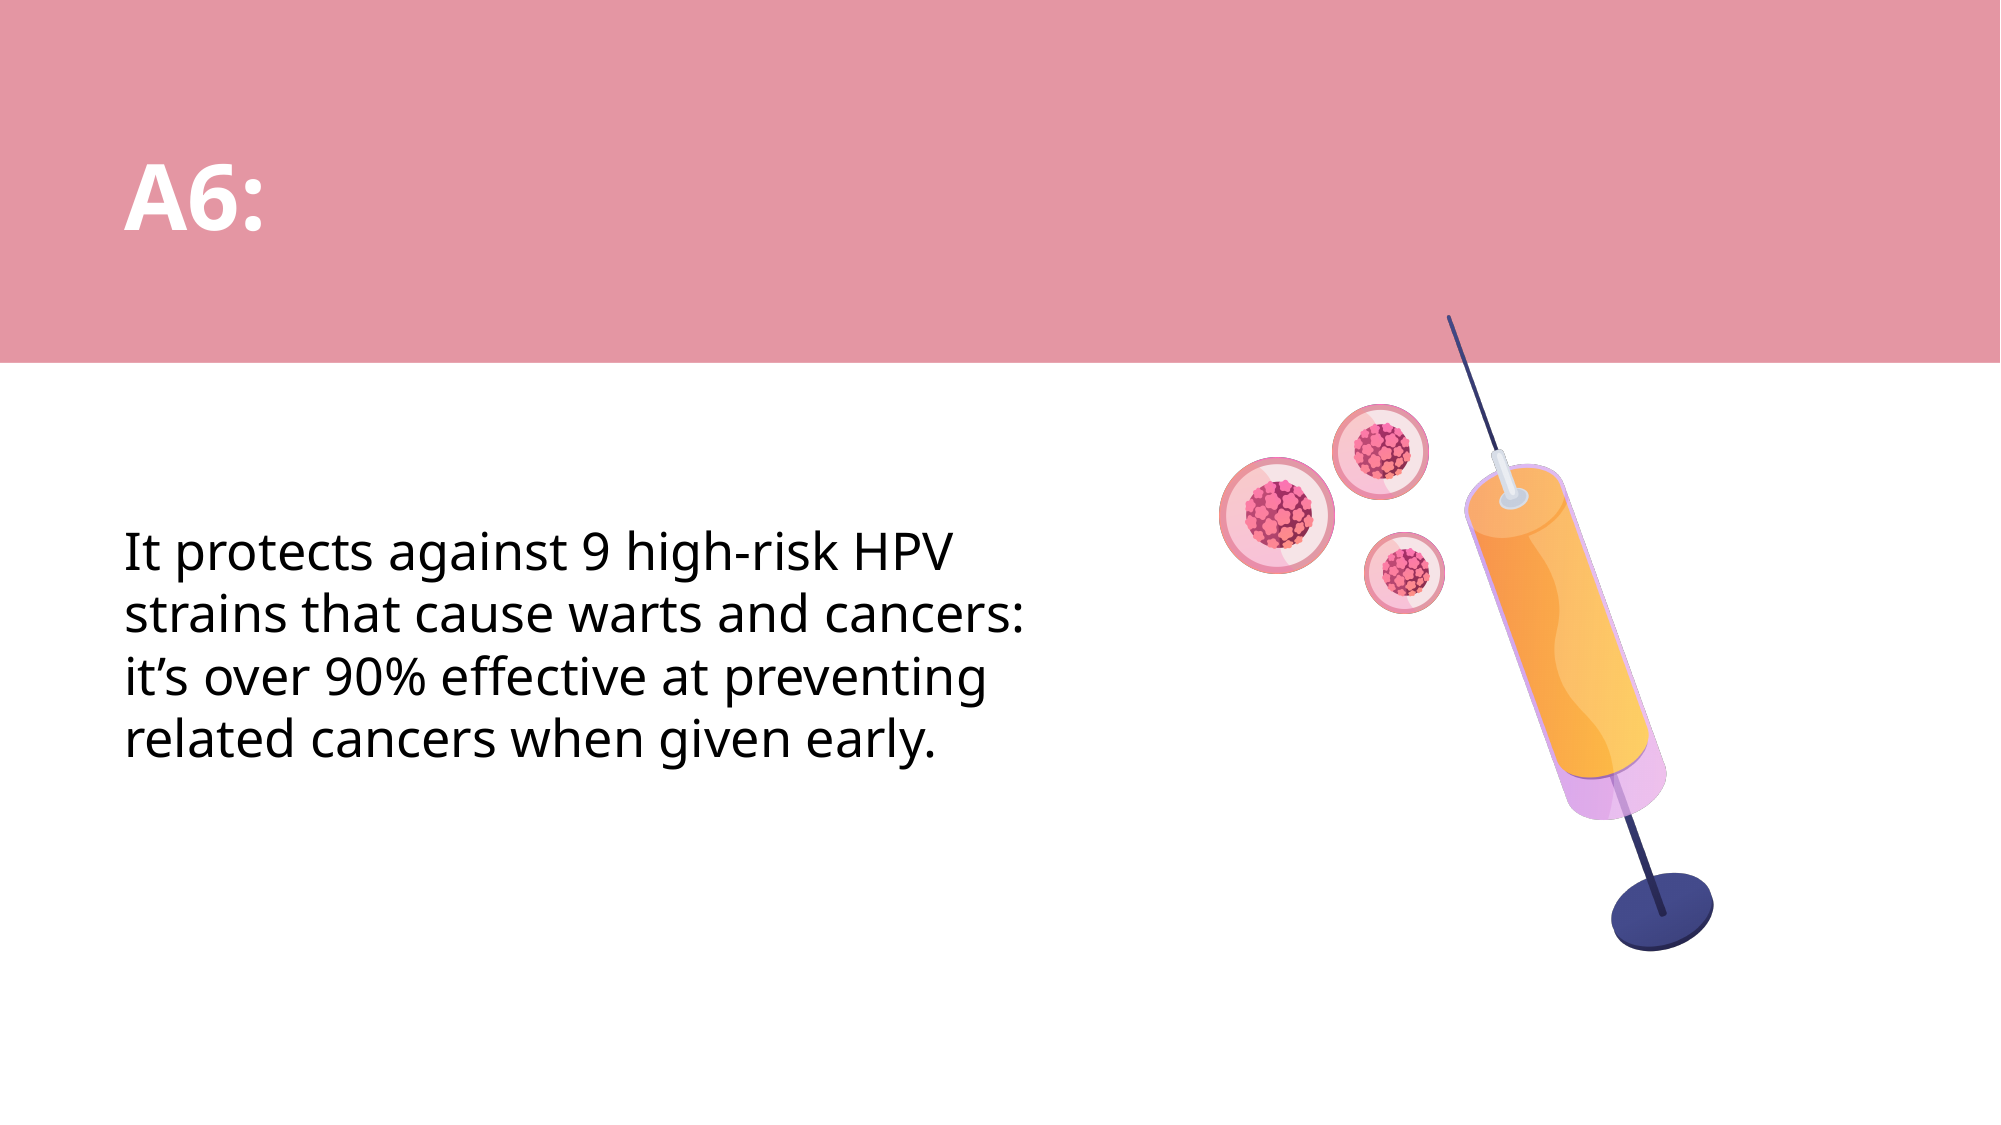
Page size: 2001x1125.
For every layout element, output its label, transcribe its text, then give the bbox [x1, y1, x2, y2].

text_box It protects against 9 high-risk HPV strains that cause warts and cancers: it’s over 90% effective at preventing related cancers when given early. [109, 510, 1071, 776]
picture [0, 0, 2000, 1036]
